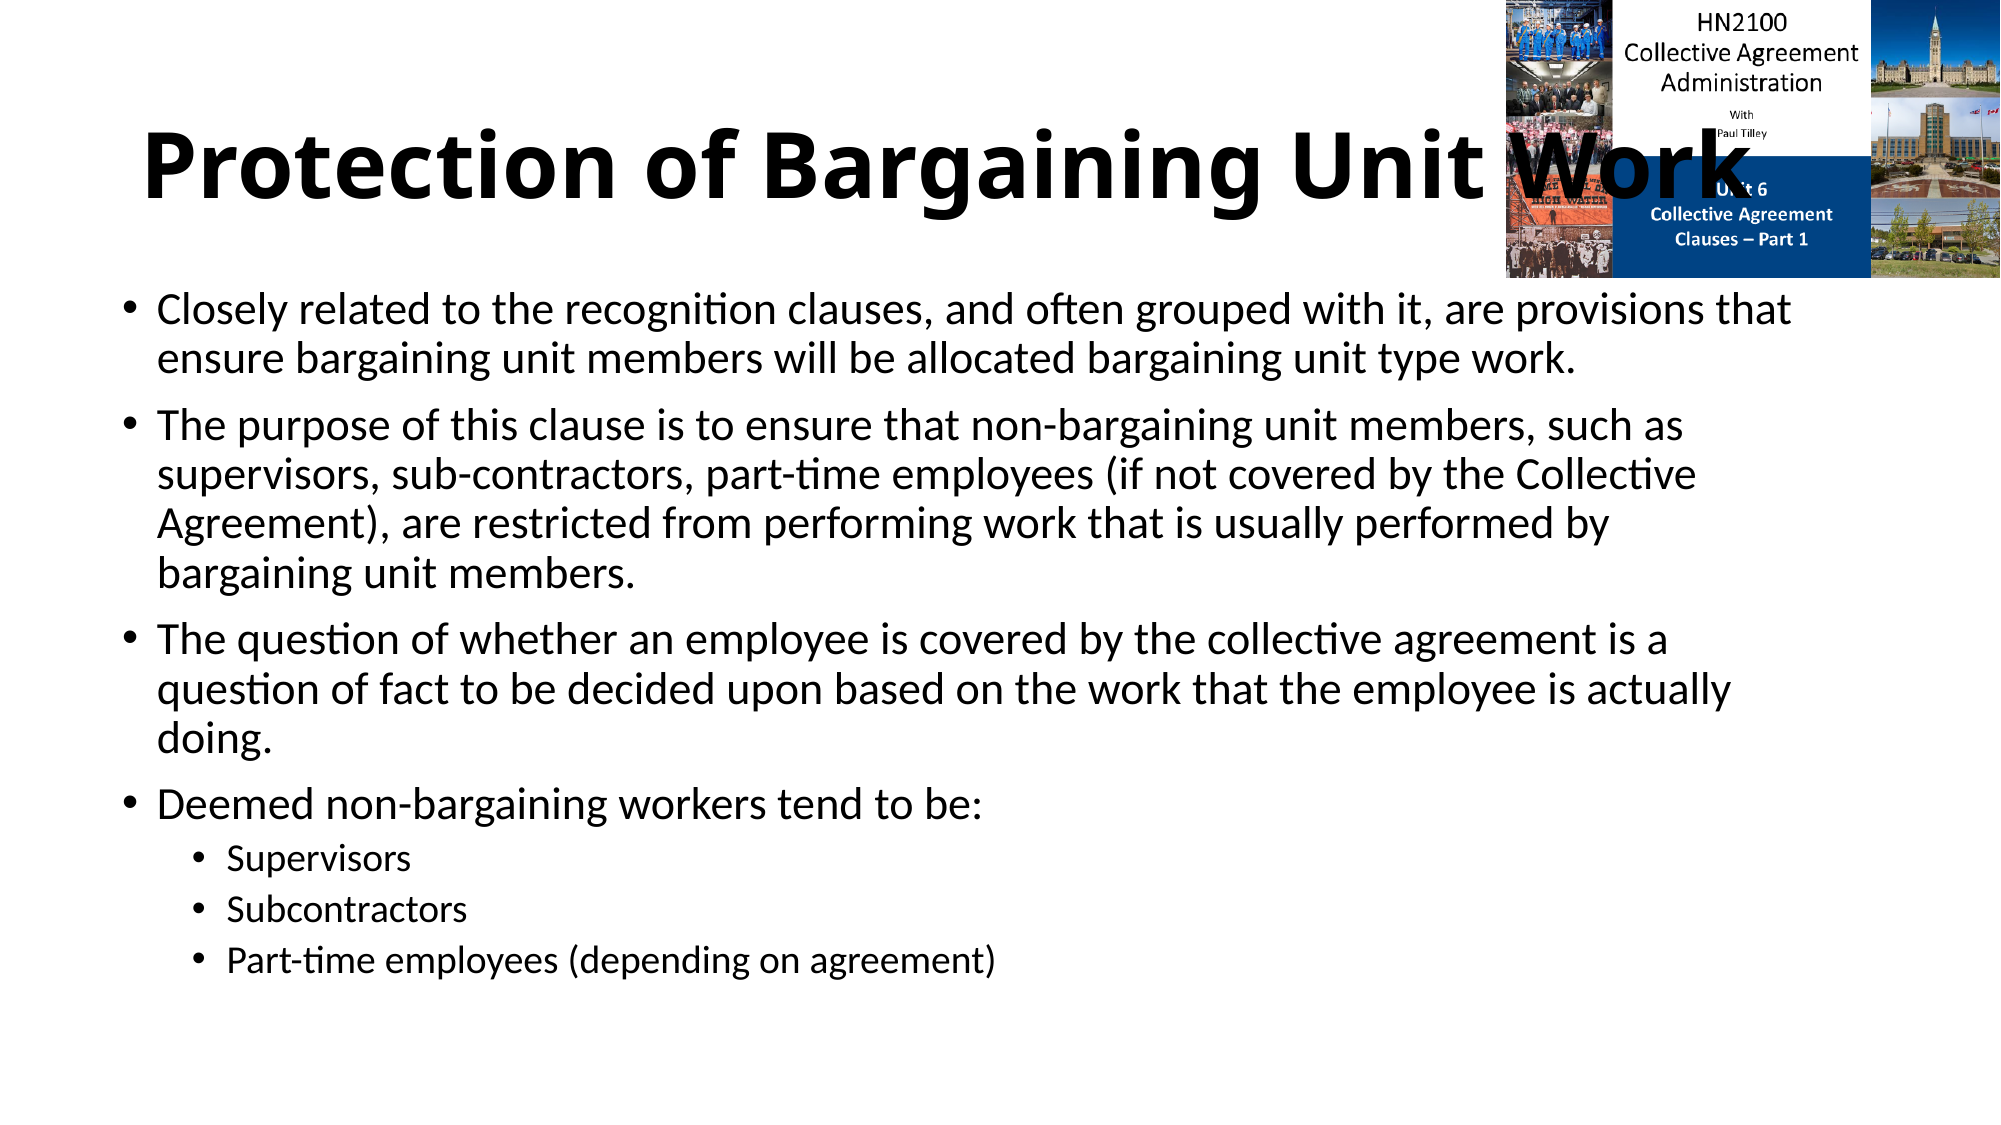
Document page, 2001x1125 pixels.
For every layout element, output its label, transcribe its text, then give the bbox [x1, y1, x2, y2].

title Protection of Bargaining Unit Work [125, 59, 1506, 277]
list Closely related to the recognition clauses, and often grouped with it, are provisions that ensure bargaining unit members will be allocated bargaining unit type work. The purpose of this clause is to ensure that non-bargaining unit members, such as supervisors, sub-contractors, part-time employees (if not covered by the Collective Agreement), are restricted from performing work that is usually performed by bargaining unit members. The question of whether an employee is covered by the collective agreement is a question of fact to be decided upon based on the work that the employee is actually doing. Deemed non-bargaining workers tend to be: Supervisors Subcontractors Part-time employees (depending on agreement) [107, 277, 1833, 992]
picture [1506, 0, 2000, 278]
